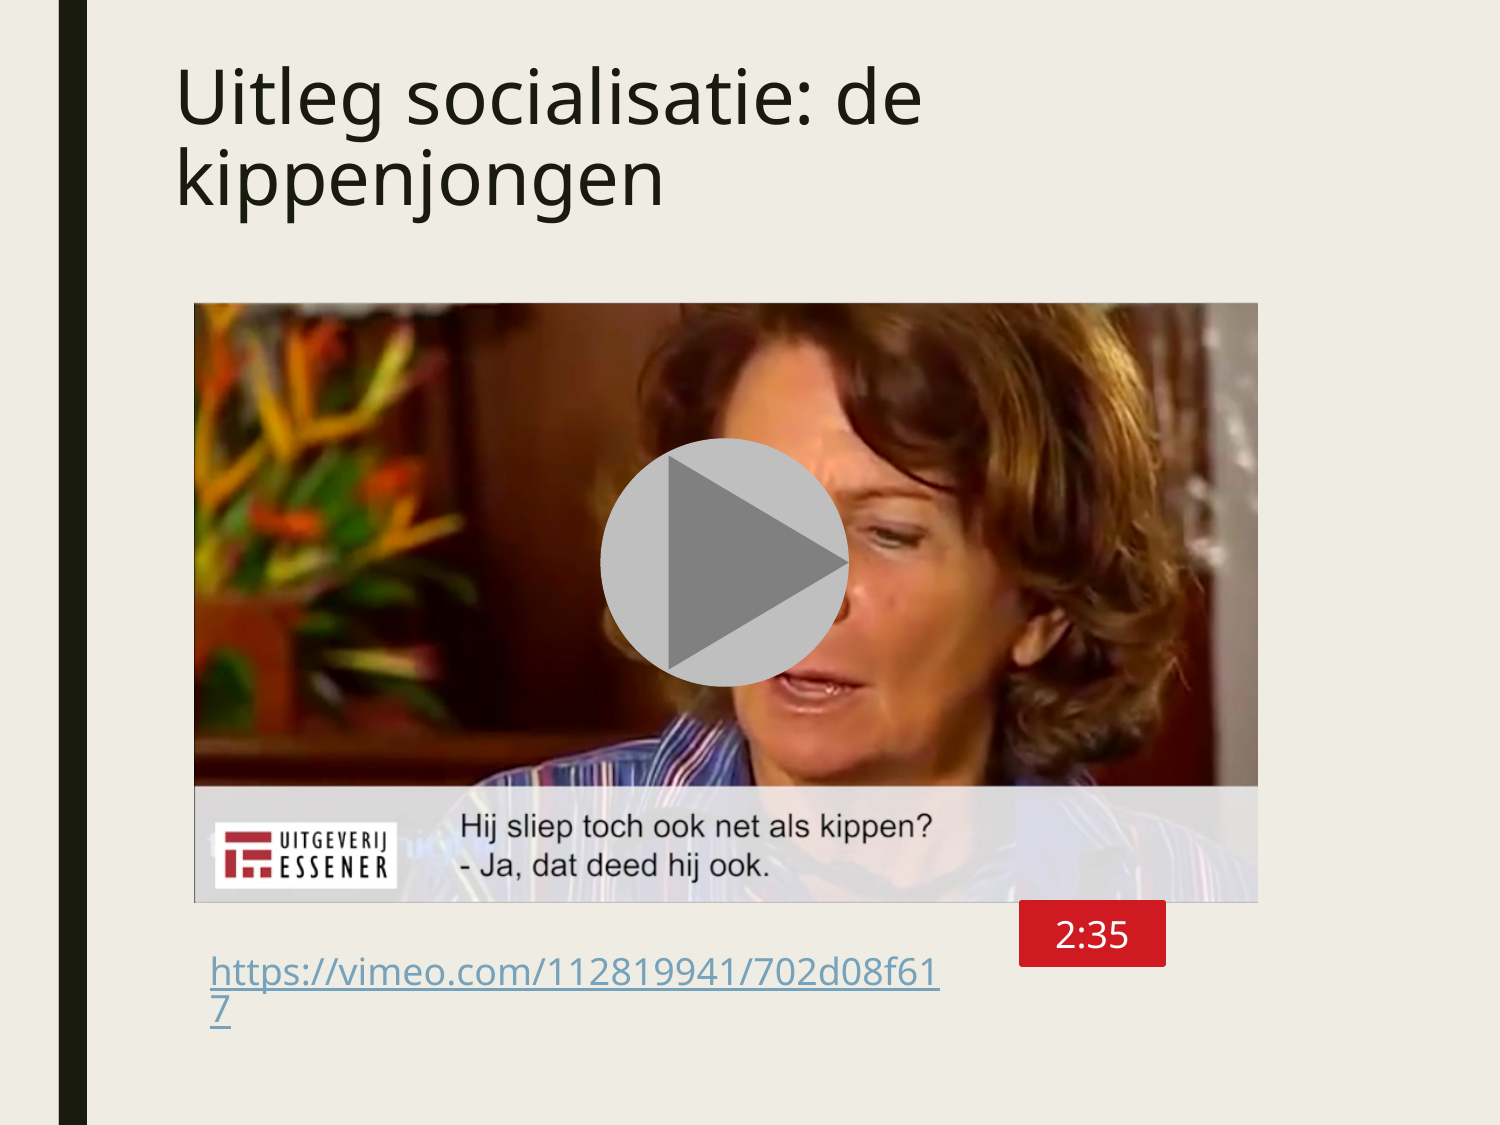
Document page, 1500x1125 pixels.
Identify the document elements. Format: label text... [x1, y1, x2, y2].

title Uitleg socialisatie: de kippenjongen [159, 51, 1341, 231]
text_box 2:35 [1019, 903, 1166, 967]
text_box https://vimeo.com/112819941/702d08f617 [194, 940, 962, 1007]
picture [194, 302, 1258, 903]
